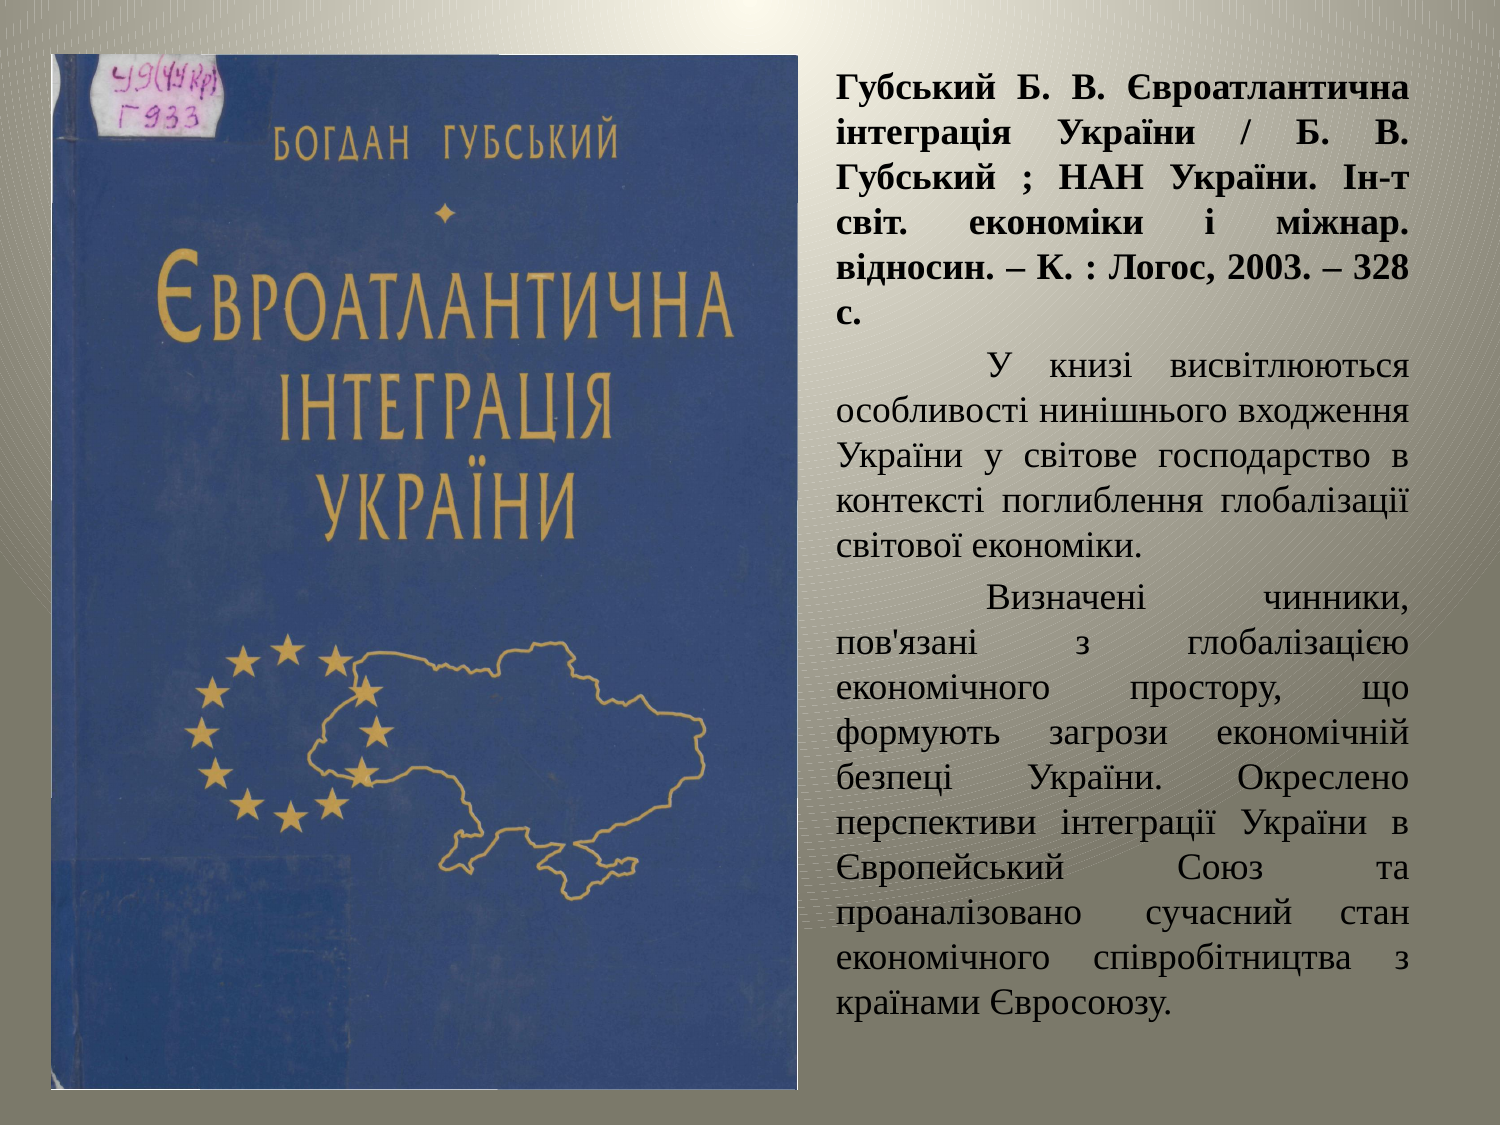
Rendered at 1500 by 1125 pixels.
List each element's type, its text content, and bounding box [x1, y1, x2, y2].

picture [50, 54, 798, 1090]
list Губський Б. В. Євроатлантична інтеграція України / Б. В. Губський ; НАН України. Ін-т світ. економіки і міжнар. відносин. – К. : Логос, 2003. – 328 с. У книзі висвітлюються особливості нинішнього входження України у світове господарство в контексті поглиблення глобалізації світової економіки. Визначені чинники, пов'язані з глобалізацією економічного простору, що формують загрози економічній безпеці України. Окреслено перспективи інтеграції України в Європейський Союз та проаналізовано сучасний стан економічного співробітництва з країнами Євросоюзу. [820, 54, 1425, 1090]
